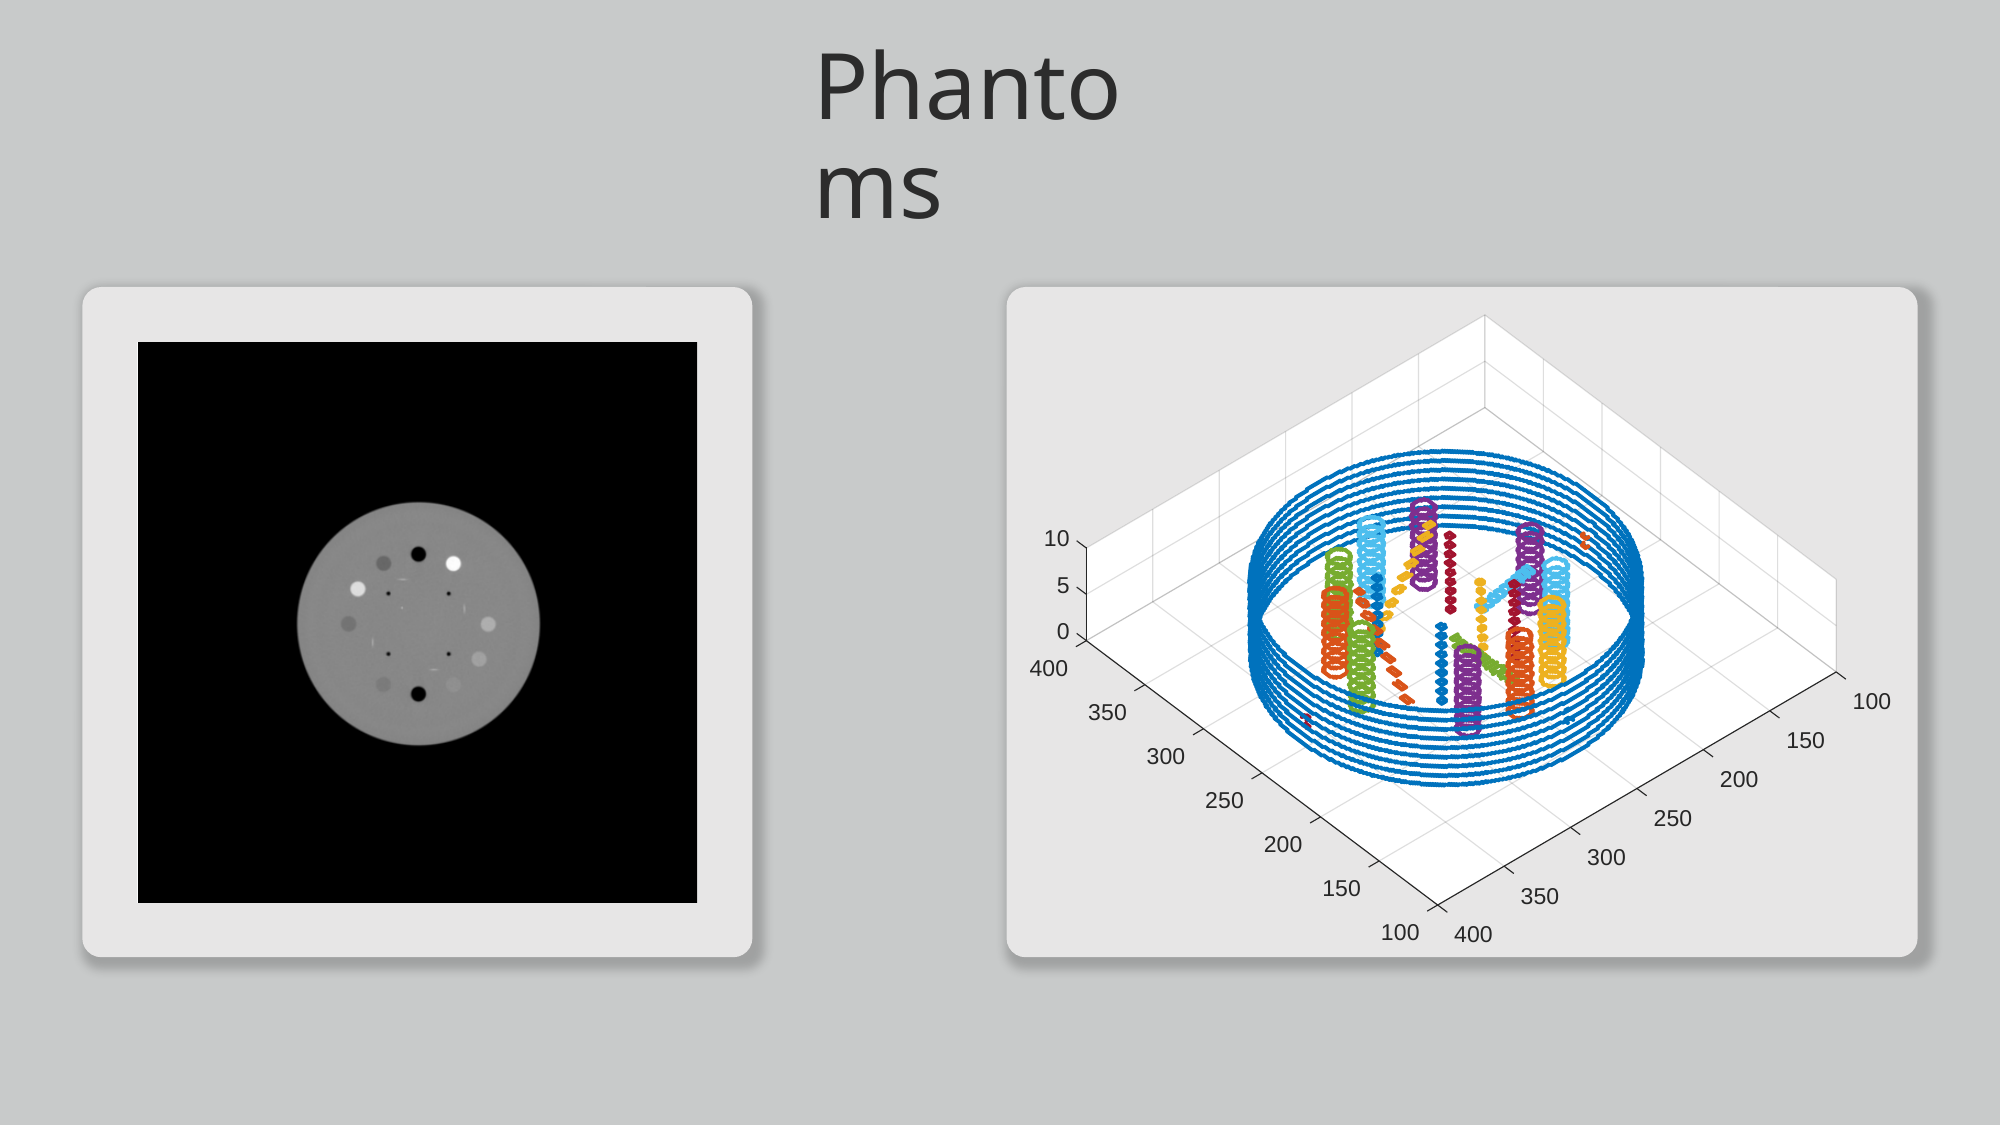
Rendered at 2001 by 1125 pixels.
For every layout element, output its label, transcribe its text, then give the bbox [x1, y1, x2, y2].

text_box Phantoms [798, 30, 1202, 248]
text_box [81, 285, 754, 959]
picture [960, 260, 1927, 984]
picture [137, 342, 698, 903]
